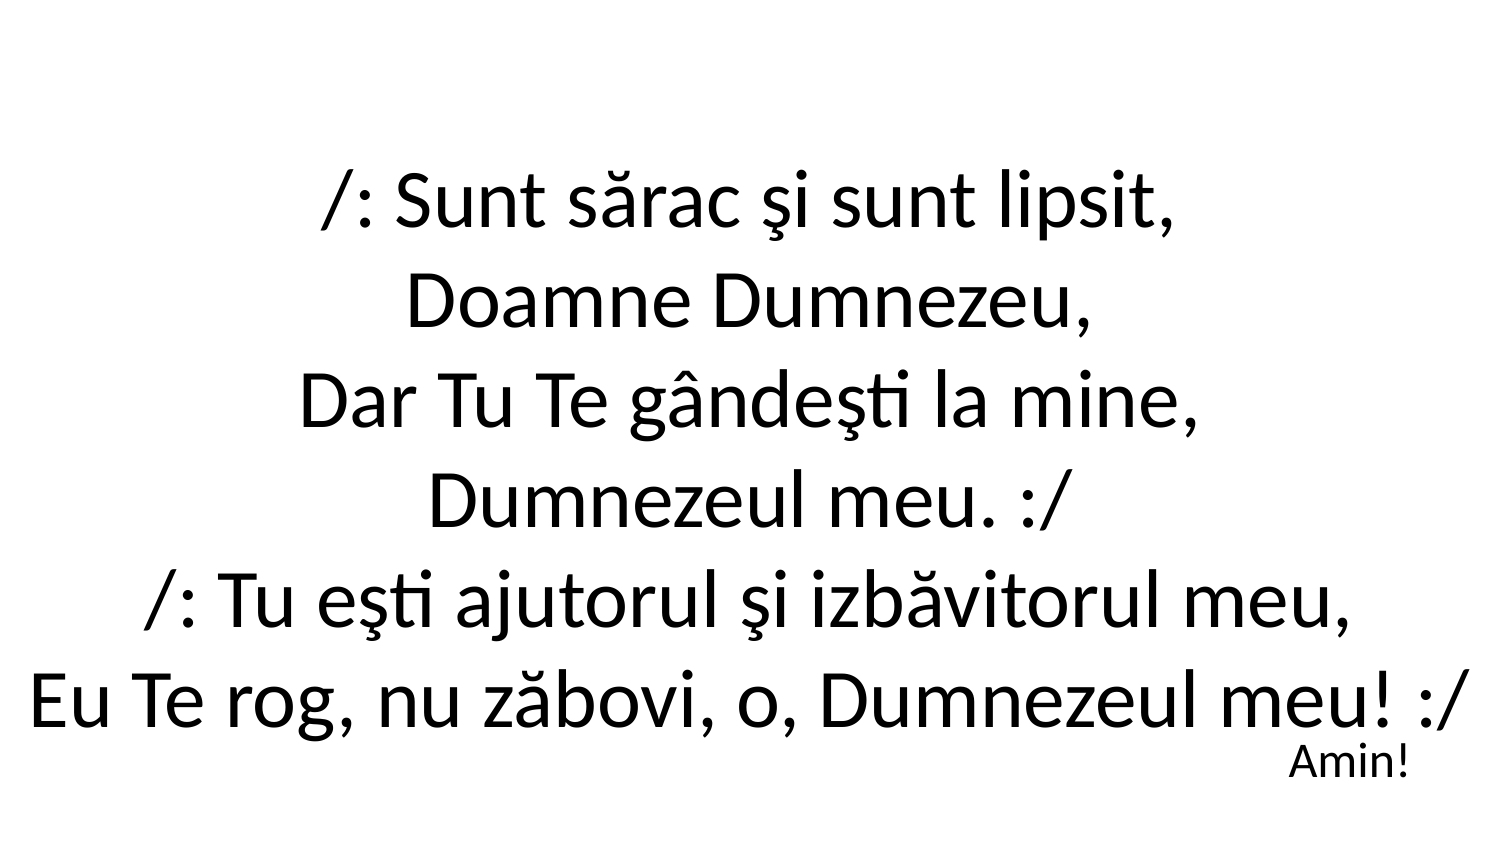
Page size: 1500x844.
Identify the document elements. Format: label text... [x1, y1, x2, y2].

text_box /: Sunt sărac şi sunt lipsit, Doamne Dumnezeu, Dar Tu Te gândeşti la mine, Dumnezeul meu. :/ /: Tu eşti ajutorul şi izbăvitorul meu, Eu Te rog, nu zăbovi, o, Dumnezeul meu! :/ [13, 92, 1487, 752]
text_box Amin! [1273, 674, 1427, 795]
